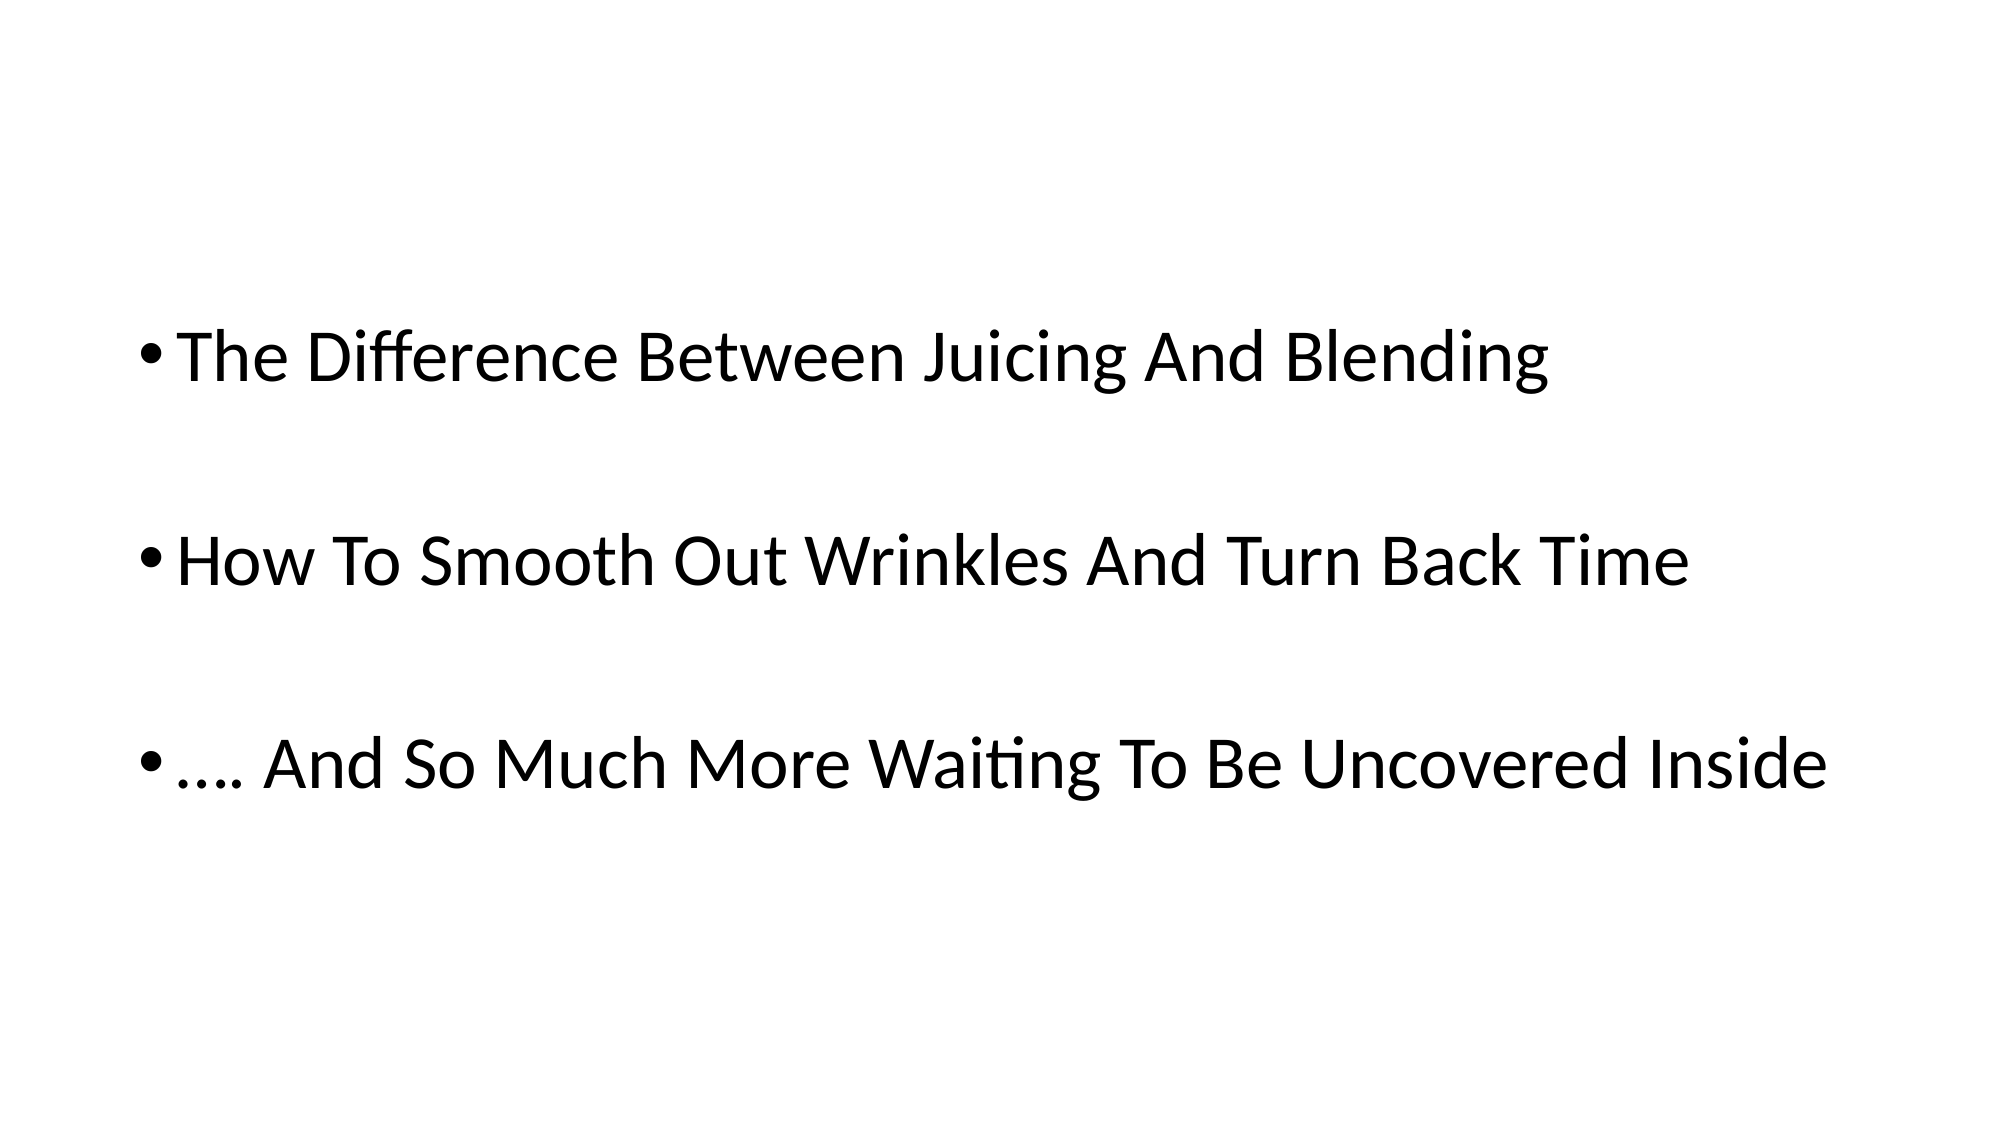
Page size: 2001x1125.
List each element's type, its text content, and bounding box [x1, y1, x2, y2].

list The Difference Between Juicing And Blending How To Smooth Out Wrinkles And Turn Back Time …. And So Much More Waiting To Be Uncovered Inside [123, 309, 1883, 984]
